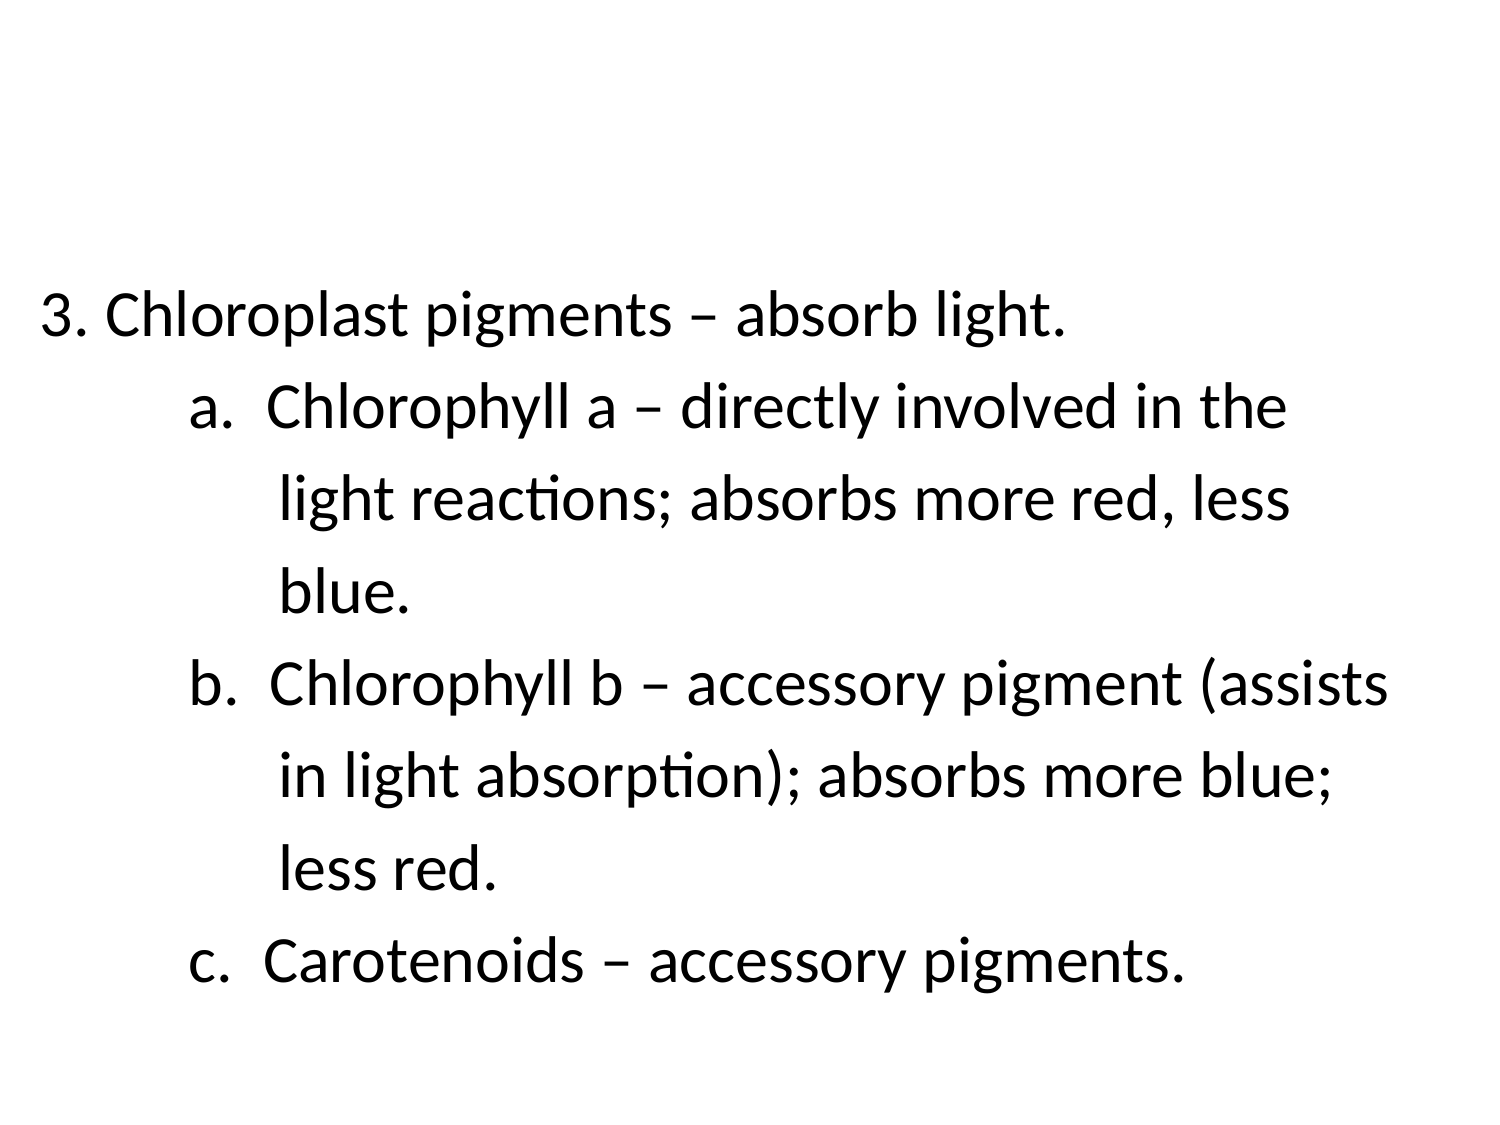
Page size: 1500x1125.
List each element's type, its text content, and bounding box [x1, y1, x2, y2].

list 3. Chloroplast pigments – absorb light. a. Chlorophyll a – directly involved in the light reactions; absorbs more red, less blue. b. Chlorophyll b – accessory pigment (assists in light absorption); absorbs more blue; less red. c. Carotenoids – accessory pigments. [24, 262, 1488, 1100]
